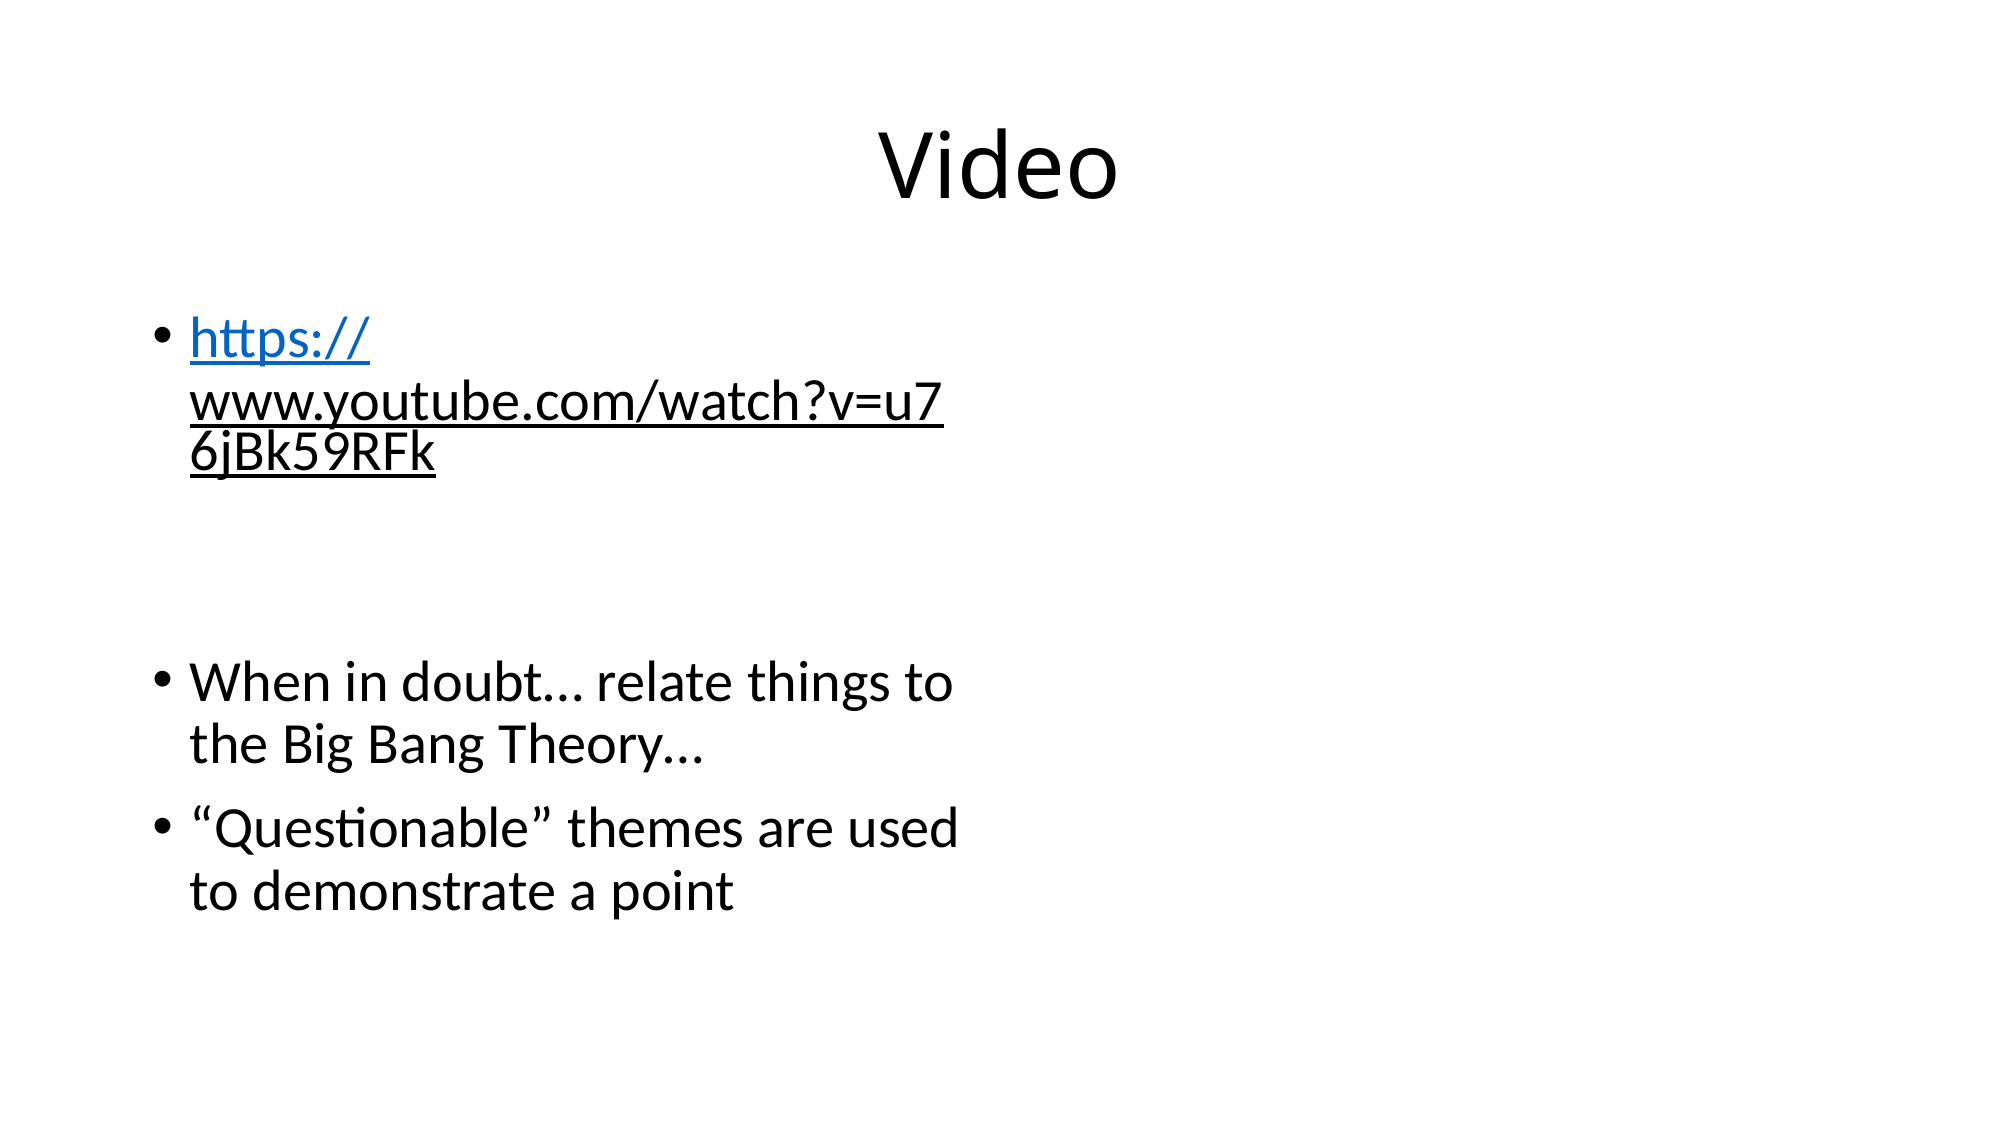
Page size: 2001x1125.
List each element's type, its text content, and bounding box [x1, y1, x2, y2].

title Video [137, 59, 1863, 278]
list https://www.youtube.com/watch?v=u76jBk59RFk When in doubt… relate things to the Big Bang Theory… “Questionable” themes are used to demonstrate a point [137, 299, 988, 1014]
